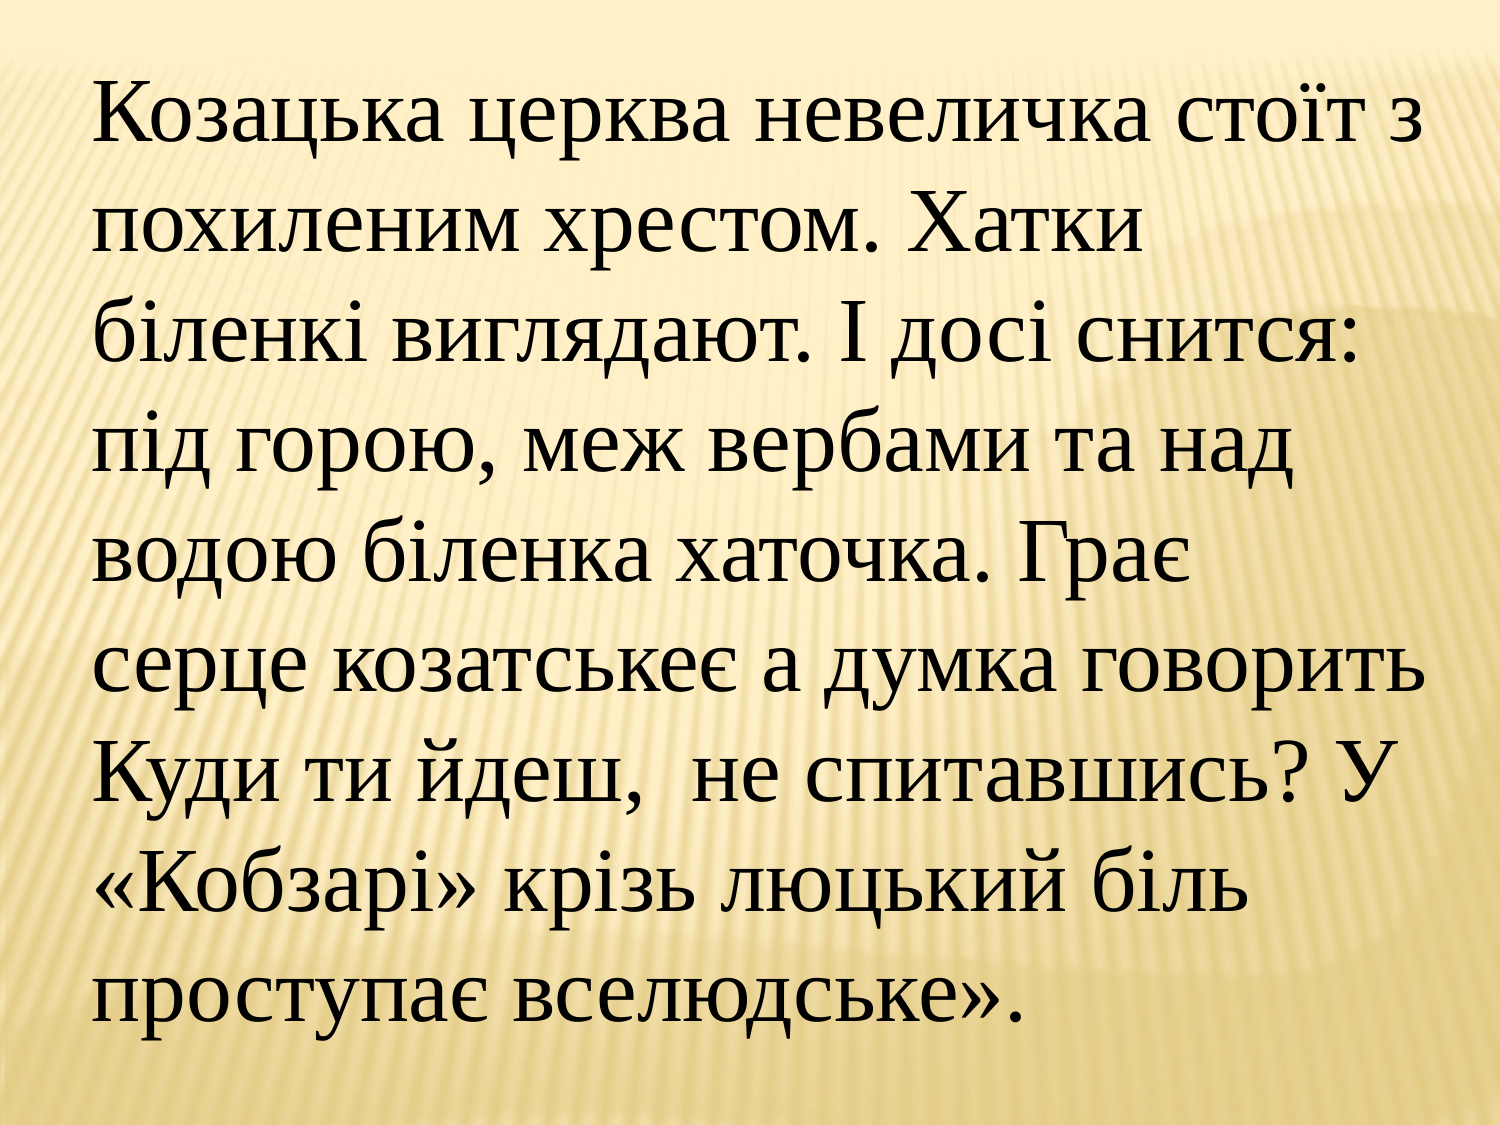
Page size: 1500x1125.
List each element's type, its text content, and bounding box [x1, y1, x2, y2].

text_box Козацька церква невеличка стоїт з похиленим хрестом. Хатки біленкі виглядают. І досі снится: під горою, меж вербами та над водою біленка хаточка. Грає серце козатськеє а думка говорить Куди ти йдеш, не спитавшись? У «Кобзарі» крізь люцький біль проступає вселюдське». [76, 42, 1447, 1125]
